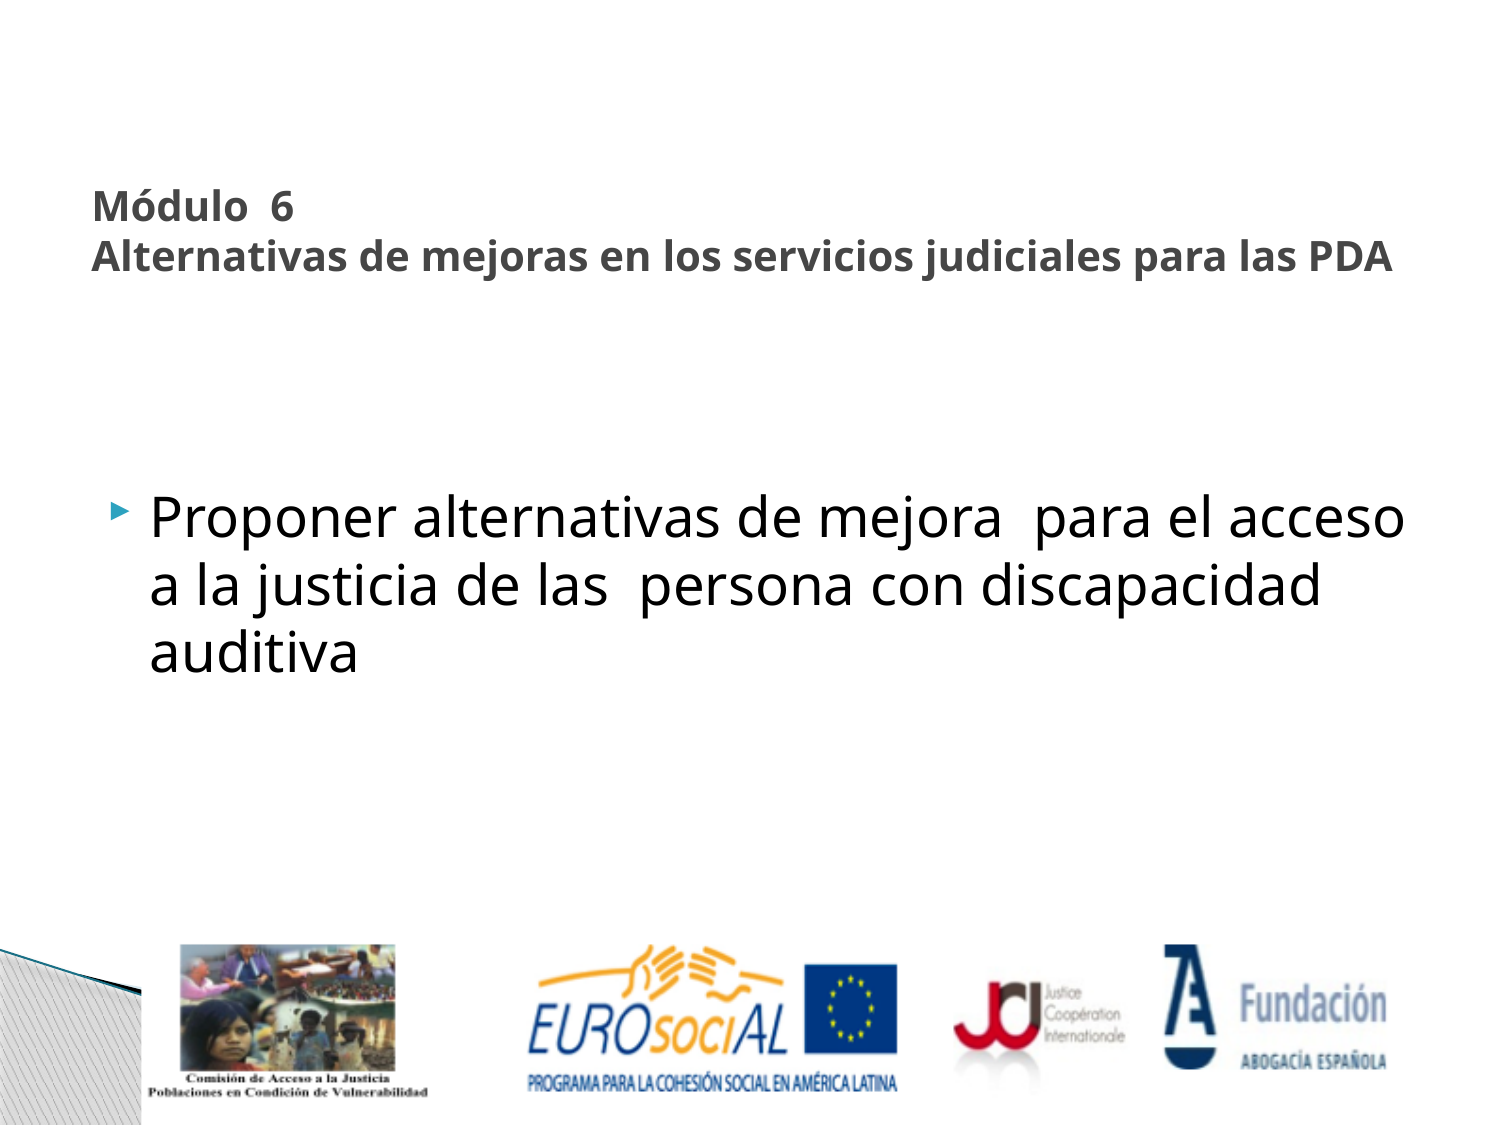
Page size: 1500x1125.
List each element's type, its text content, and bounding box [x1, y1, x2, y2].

list Proponer alternativas de mejora para el acceso a la justicia de las persona con discapacidad auditiva [75, 398, 1425, 986]
picture [140, 943, 1388, 1125]
title Módulo 6 Alternativas de mejoras en los servicios judiciales para las PDA [76, 160, 1427, 349]
